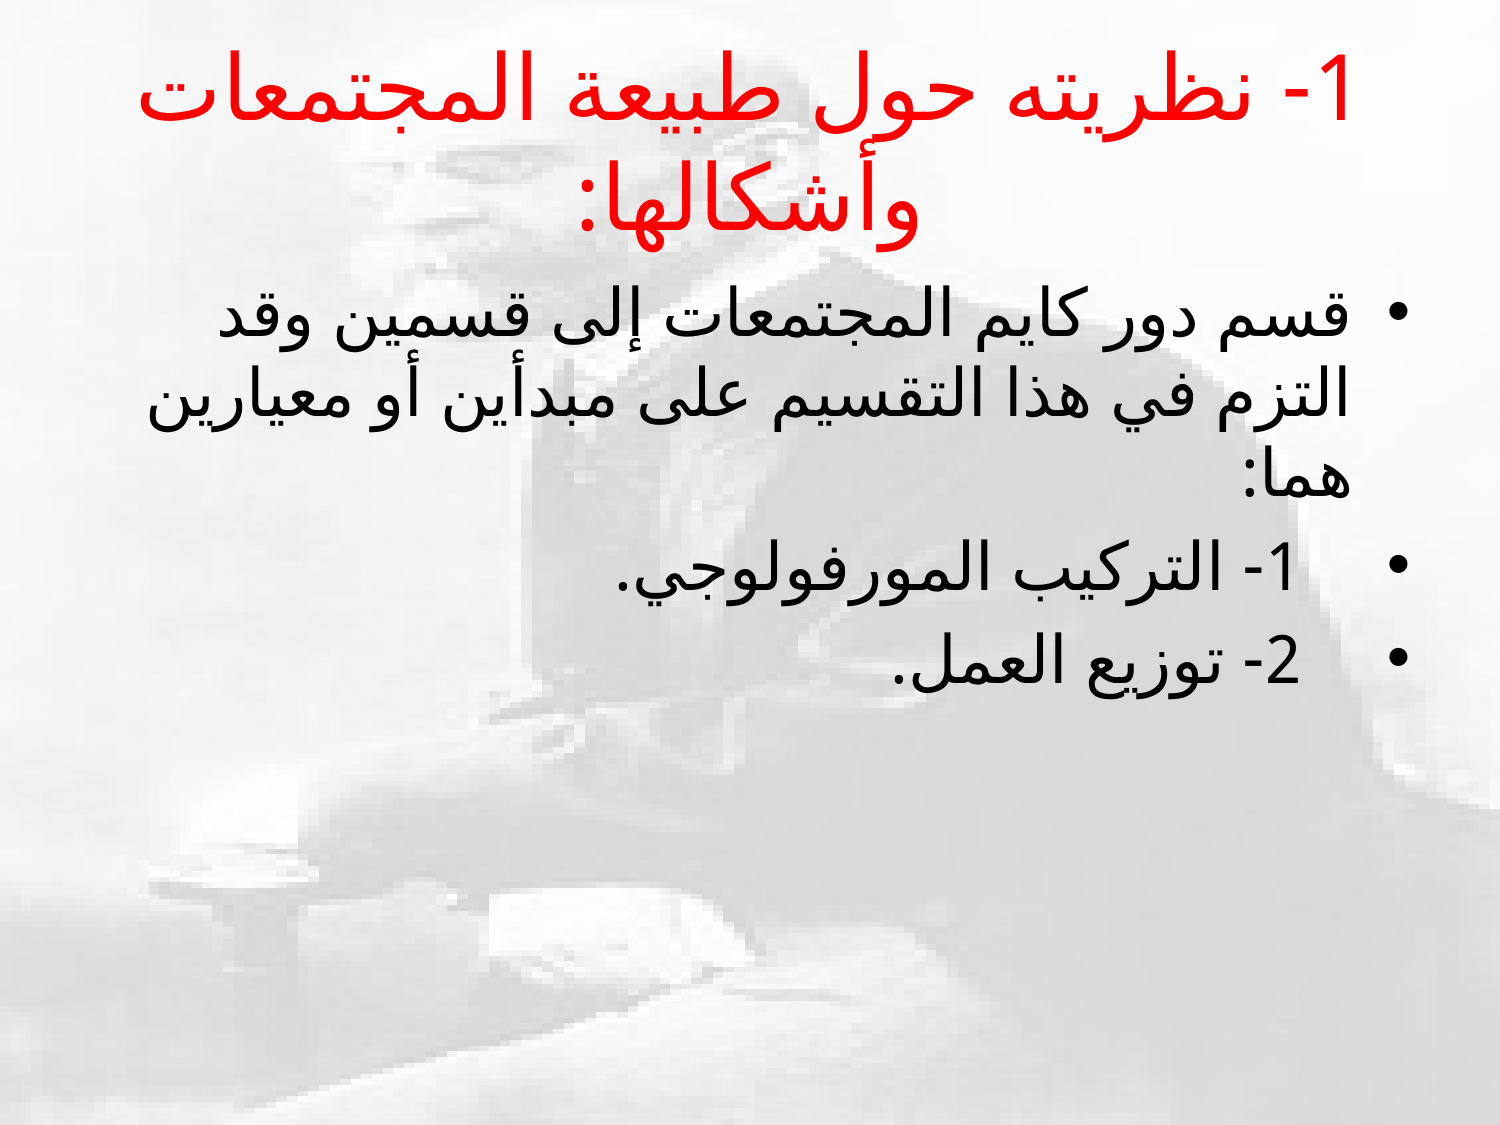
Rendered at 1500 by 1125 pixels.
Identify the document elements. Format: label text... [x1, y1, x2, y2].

title 1- نظريته حول طبيعة المجتمعات وأشكالها: [75, 45, 1425, 233]
list قسم دور كايم المجتمعات إلى قسمين وقد التزم في هذا التقسيم على مبدأين أو معيارين هما: 1- التركيب المورفولوجي. 2- توزيع العمل. [75, 262, 1425, 1005]
